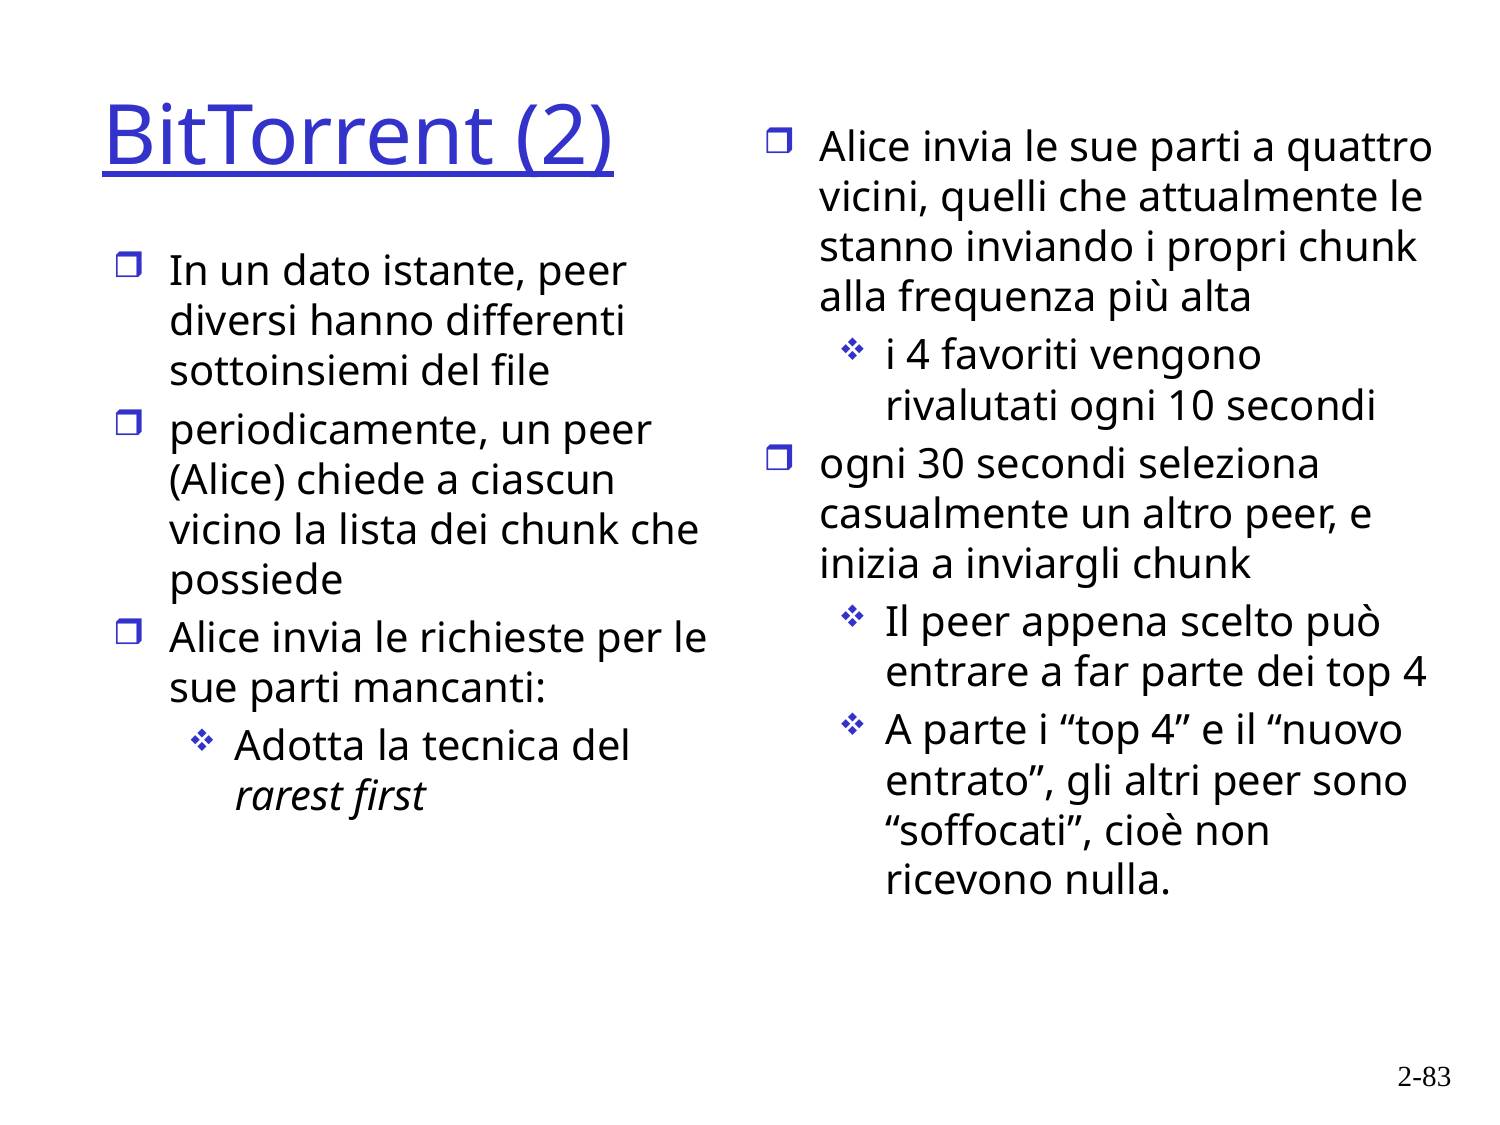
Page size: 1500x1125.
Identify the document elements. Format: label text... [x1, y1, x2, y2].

text_box Alice invia le sue parti a quattro vicini, quelli che attualmente le stanno inviando i propri chunk alla frequenza più alta i 4 favoriti vengono rivalutati ogni 10 secondi ogni 30 secondi seleziona casualmente un altro peer, e inizia a inviargli chunk Il peer appena scelto può entrare a far parte dei top 4 A parte i “top 4” e il “nuovo entrato”, gli altri peer sono “soffocati”, cioè non ricevono nulla. [748, 112, 1461, 927]
slide_number 2-83 [1362, 1049, 1467, 1125]
text_box BitTorrent (2) [87, 37, 1363, 225]
text_box In un dato istante, peer diversi hanno differenti sottoinsiemi del file periodicamente, un peer (Alice) chiede a ciascun vicino la lista dei chunk che possiede Alice invia le richieste per le sue parti mancanti: Adotta la tecnica del rarest first [98, 236, 753, 1052]
